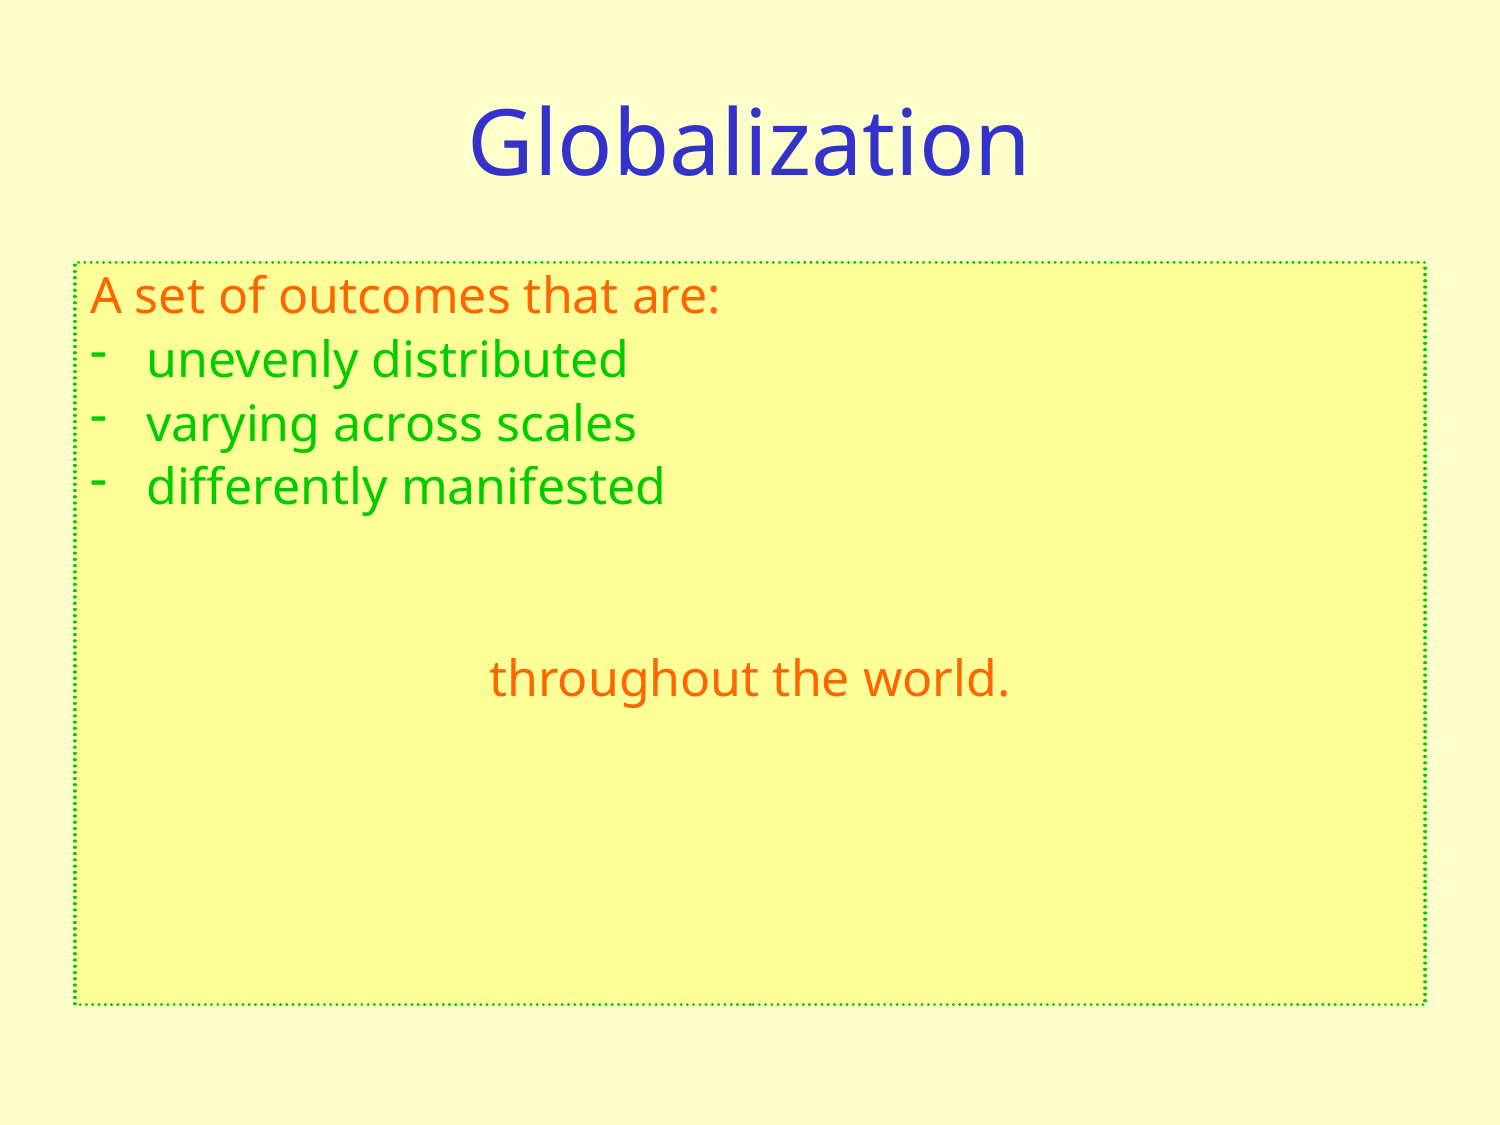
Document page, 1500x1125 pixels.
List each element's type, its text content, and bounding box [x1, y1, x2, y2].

title Globalization [75, 45, 1425, 233]
list A set of outcomes that are: unevenly distributed varying across scales differently manifested throughout the world. [75, 262, 1425, 1005]
